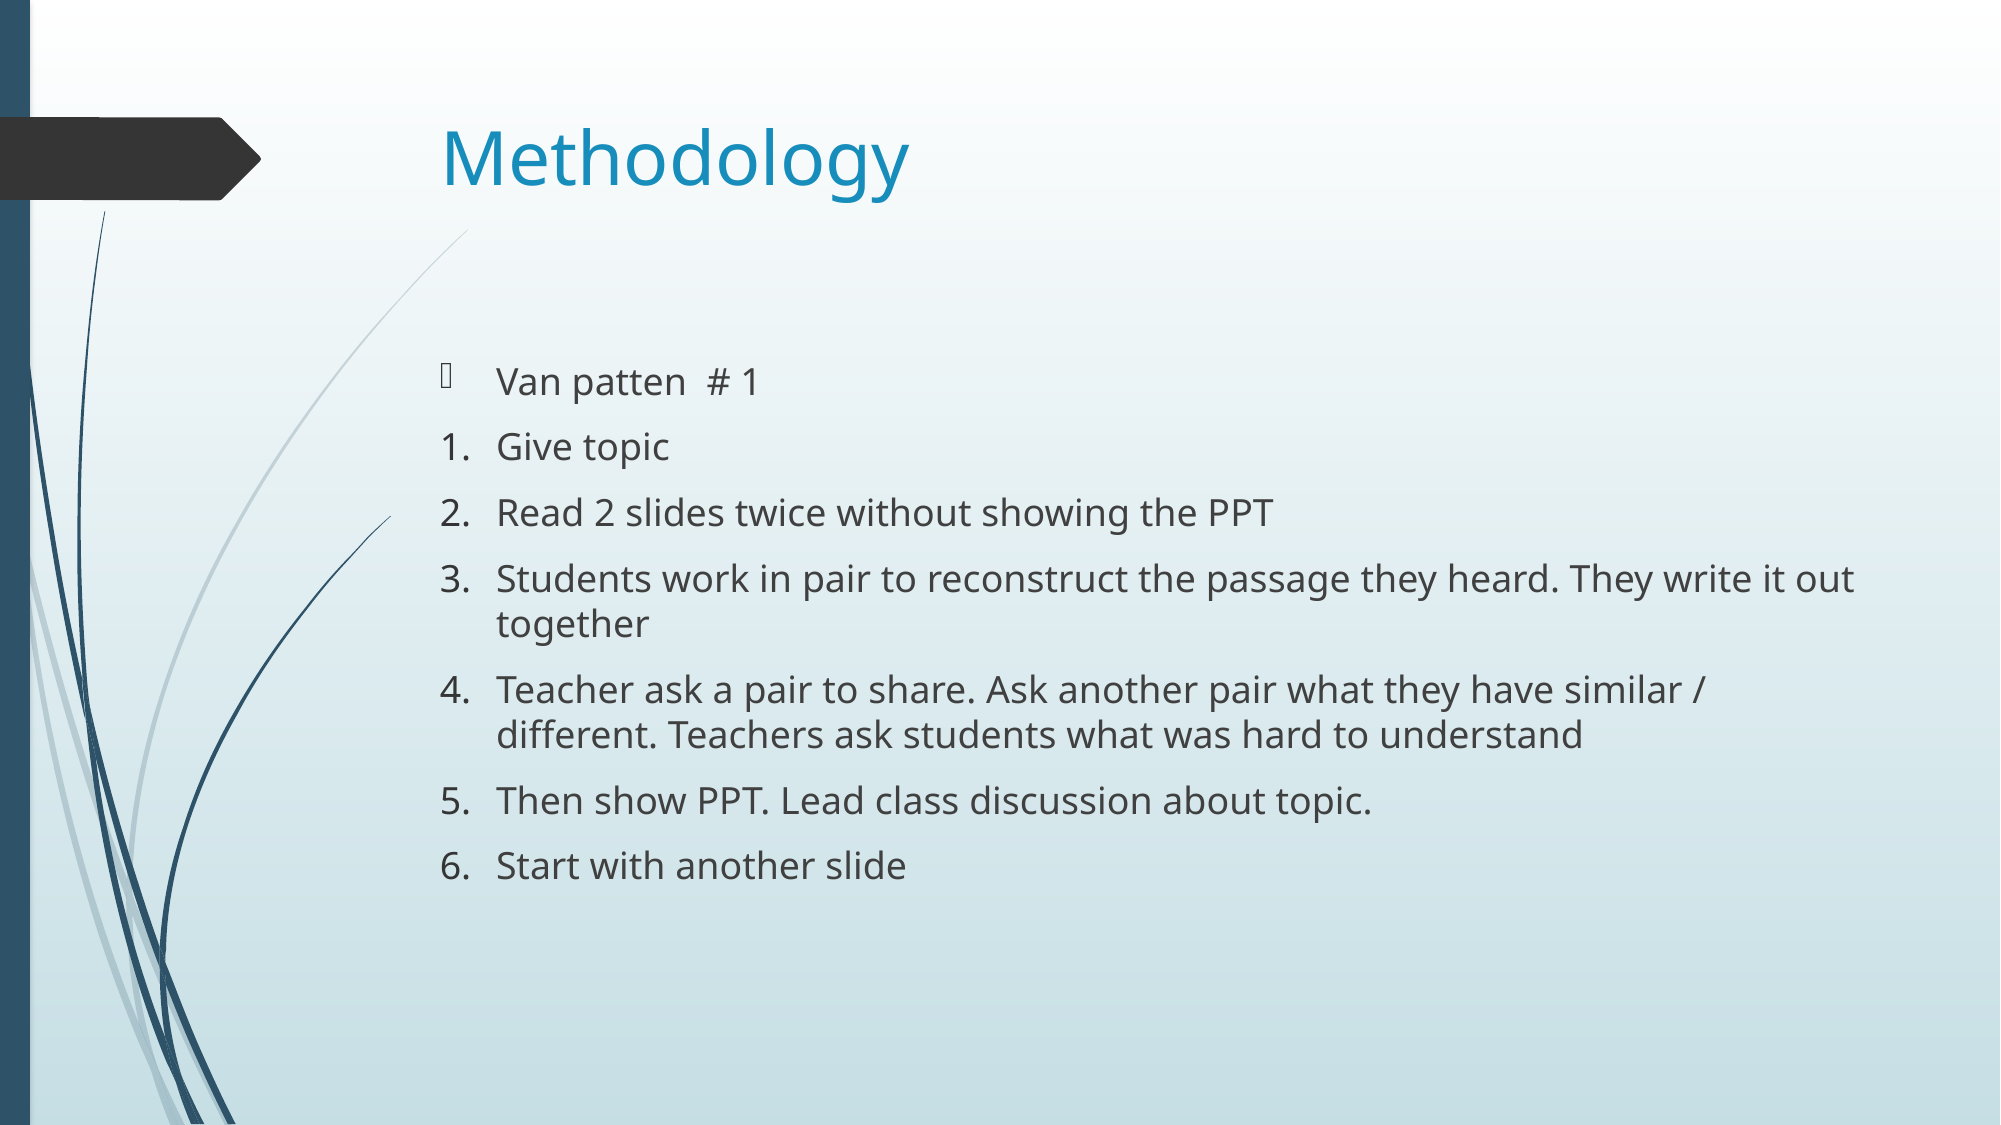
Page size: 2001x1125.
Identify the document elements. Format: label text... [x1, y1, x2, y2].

list Van patten # 1 Give topic Read 2 slides twice without showing the PPT Students work in pair to reconstruct the passage they heard. They write it out together Teacher ask a pair to share. Ask another pair what they have similar / different. Teachers ask students what was hard to understand Then show PPT. Lead class discussion about topic. Start with another slide [424, 350, 1888, 970]
title Methodology [425, 102, 1888, 313]
